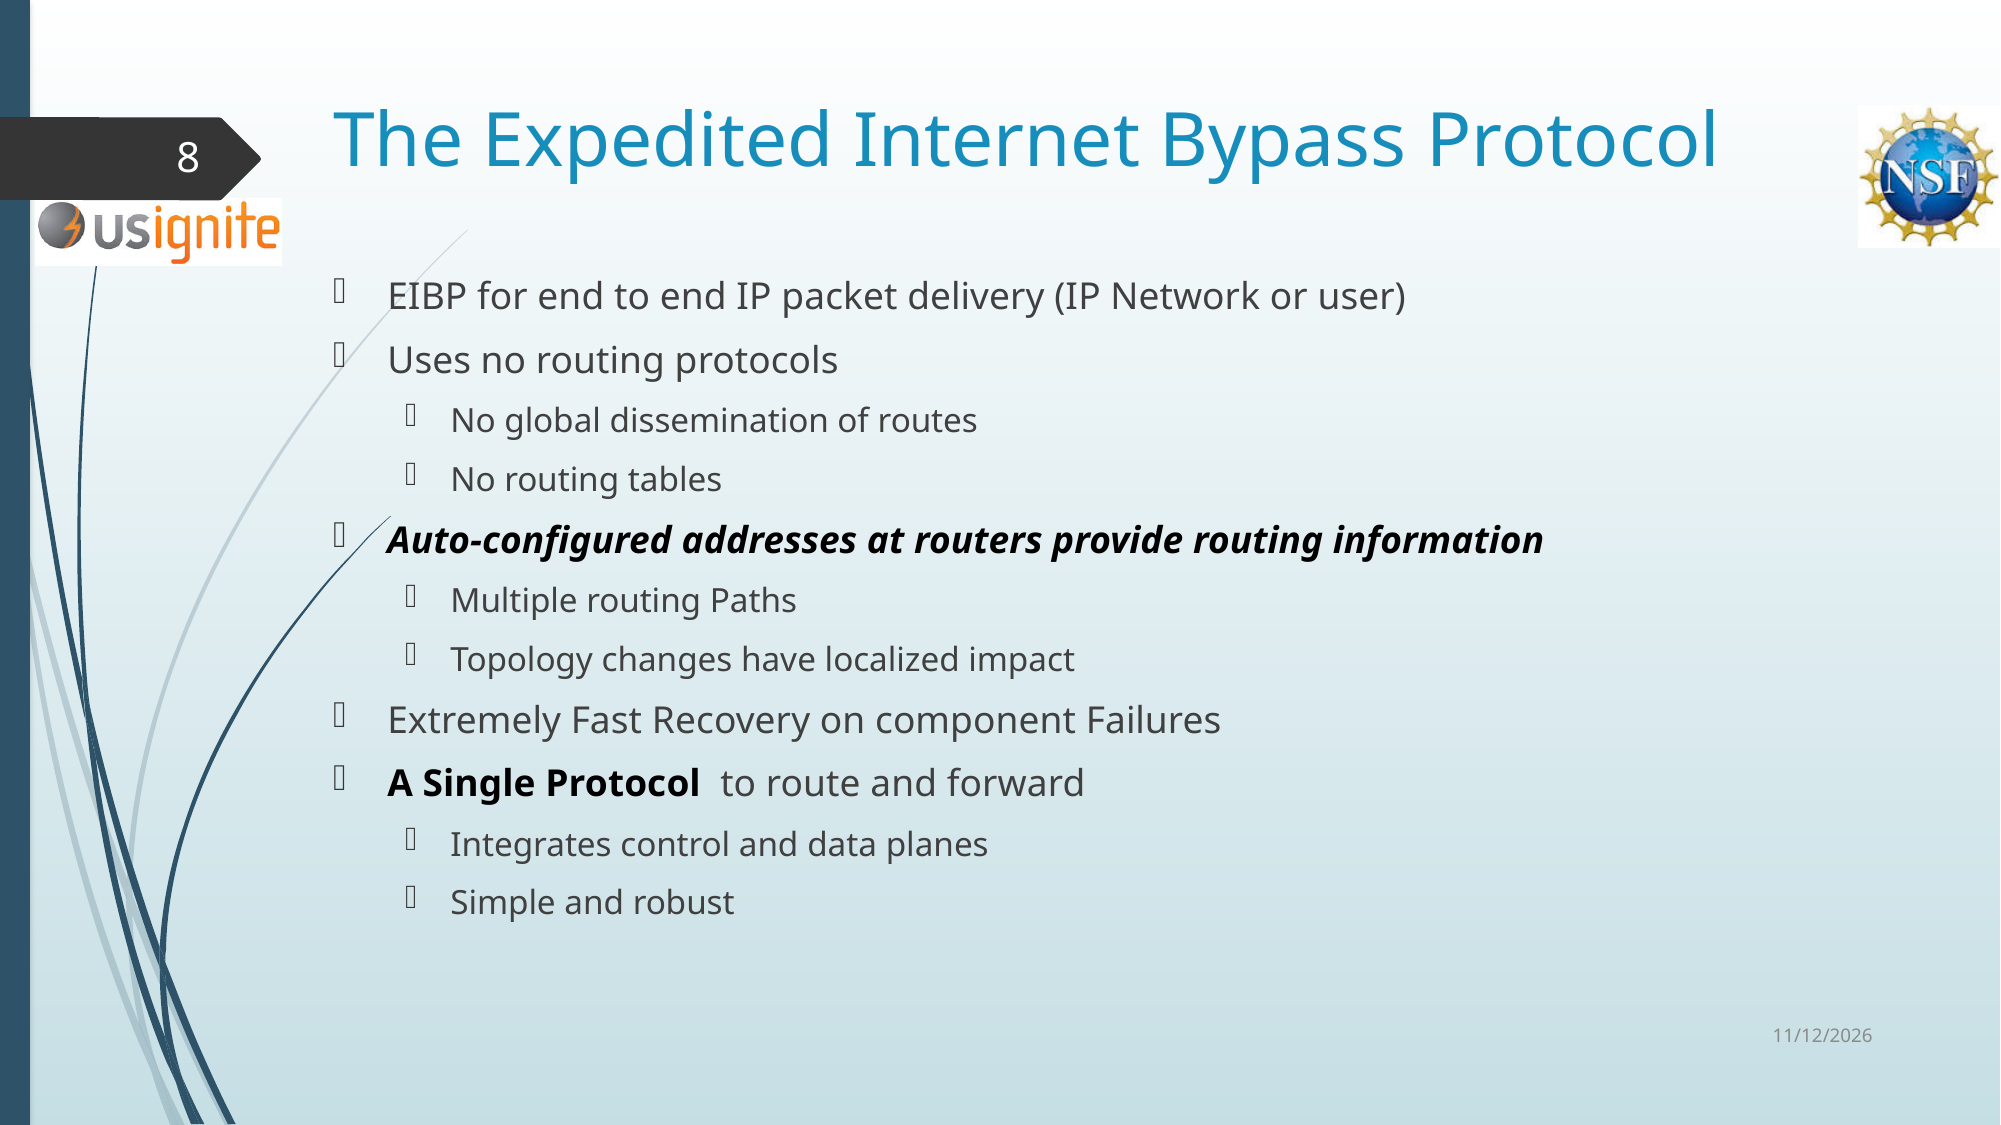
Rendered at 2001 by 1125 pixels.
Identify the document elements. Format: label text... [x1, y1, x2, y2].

slide_number 8 [87, 129, 216, 190]
title The Expedited Internet Bypass Protocol [318, 84, 1841, 225]
picture [35, 198, 282, 266]
list EIBP for end to end IP packet delivery (IP Network or user) Uses no routing protocols No global dissemination of routes No routing tables Auto-configured addresses at routers provide routing information Multiple routing Paths Topology changes have localized impact Extremely Fast Recovery on component Failures A Single Protocol to route and forward Integrates control and data planes Simple and robust [318, 265, 1949, 935]
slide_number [1699, 1005, 1888, 1067]
picture [1858, 105, 2000, 248]
